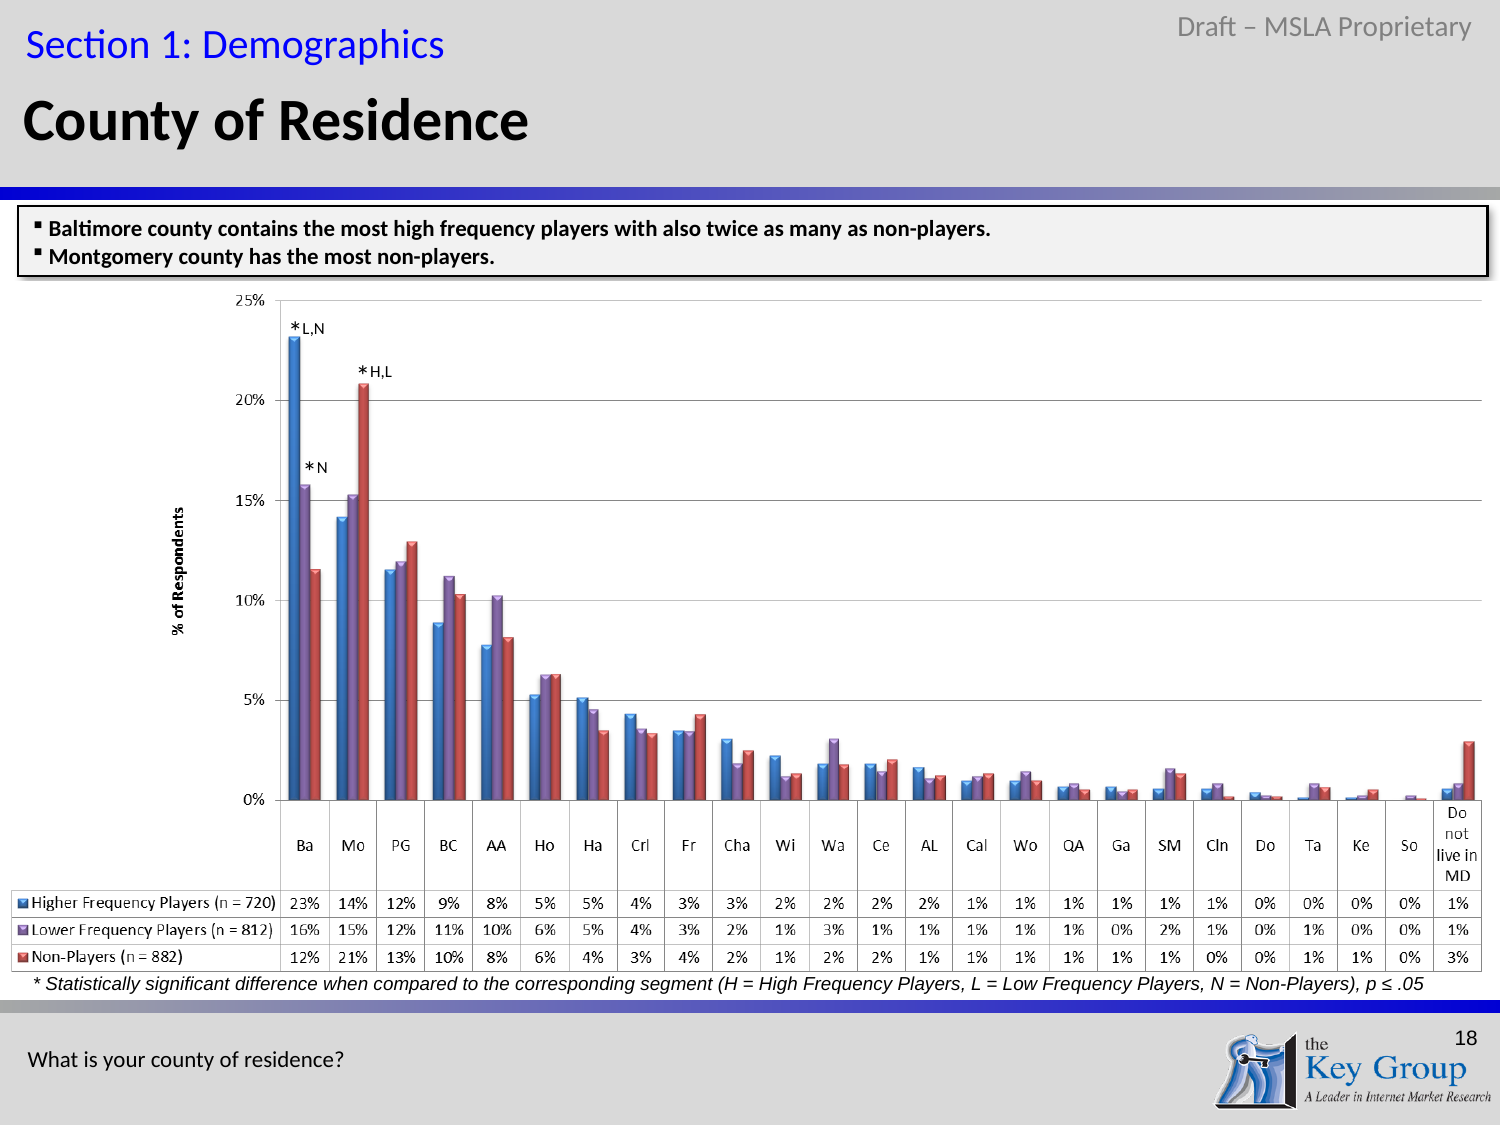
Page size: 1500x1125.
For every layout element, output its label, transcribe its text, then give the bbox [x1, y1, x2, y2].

text_box Baltimore county contains the most high frequency players with also twice as many as non-players. Montgomery county has the most non-players. [18, 206, 1488, 277]
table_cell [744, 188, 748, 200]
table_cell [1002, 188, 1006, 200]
list County of Residence [8, 72, 1500, 161]
text_box * Statistically significant difference when compared to the corresponding segment (H = High Frequency Players, L = Low Frequency Players, N = Non-Players), p ≤ .05 [0, 987, 1438, 1025]
table_cell 47% [920, 188, 925, 200]
text_box Draft – MSLA Proprietary [1162, 0, 1500, 50]
picture [0, 280, 1500, 979]
list What is your county of residence? [12, 1037, 1188, 1086]
picture [1212, 1017, 1500, 1111]
list Section 1: Demographics [10, 9, 1500, 72]
